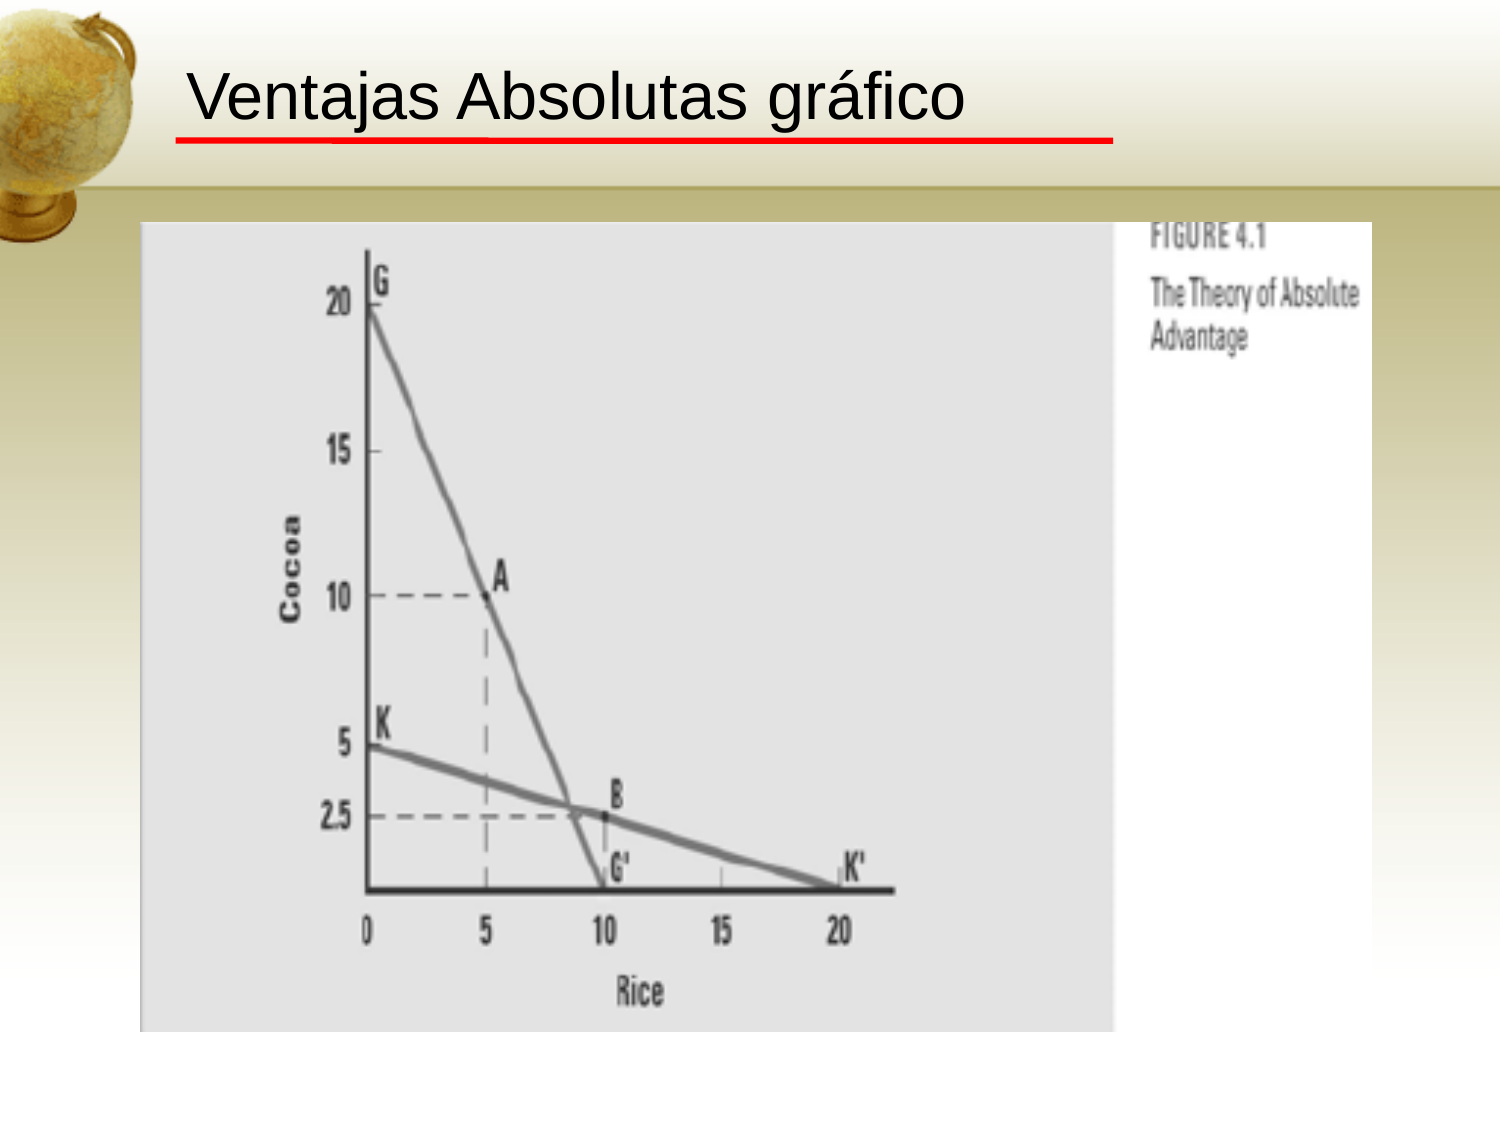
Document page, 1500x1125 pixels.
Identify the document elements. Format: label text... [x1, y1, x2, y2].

picture [0, 0, 1500, 1125]
title Ventajas Absolutas gráfico [170, 36, 1436, 141]
